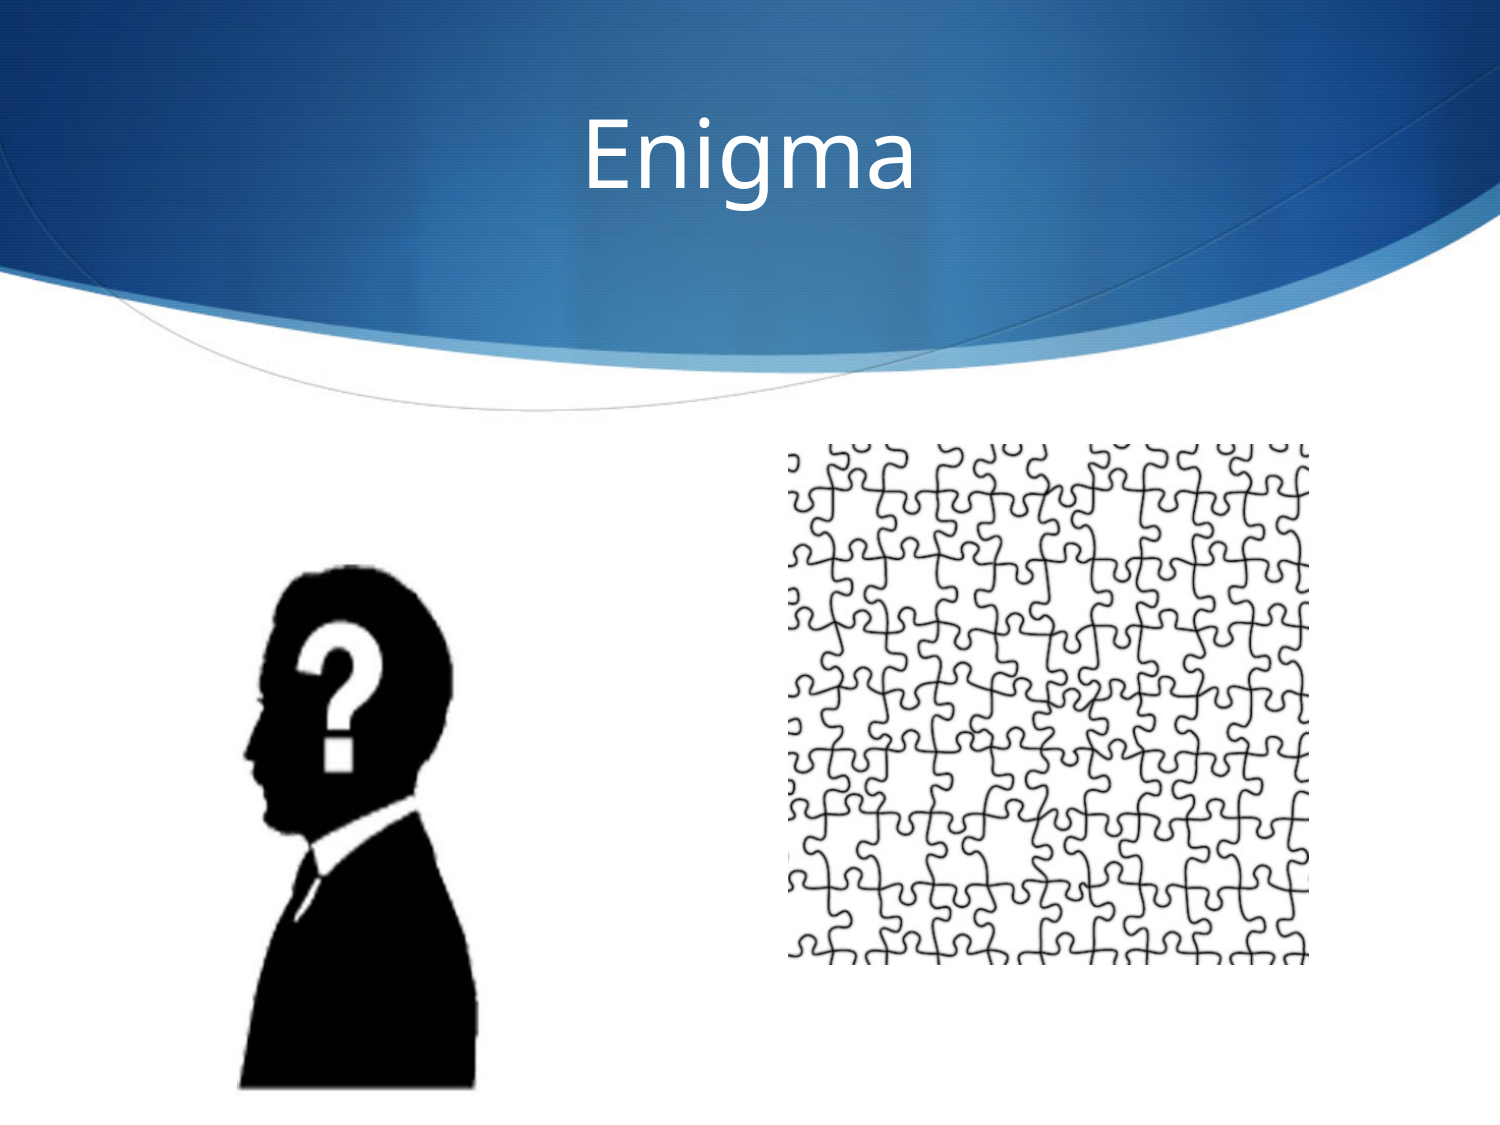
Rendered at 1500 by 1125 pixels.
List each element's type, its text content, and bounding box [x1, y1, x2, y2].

picture [0, 0, 1500, 1125]
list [0, 537, 790, 1125]
title Enigma [75, 56, 1425, 245]
